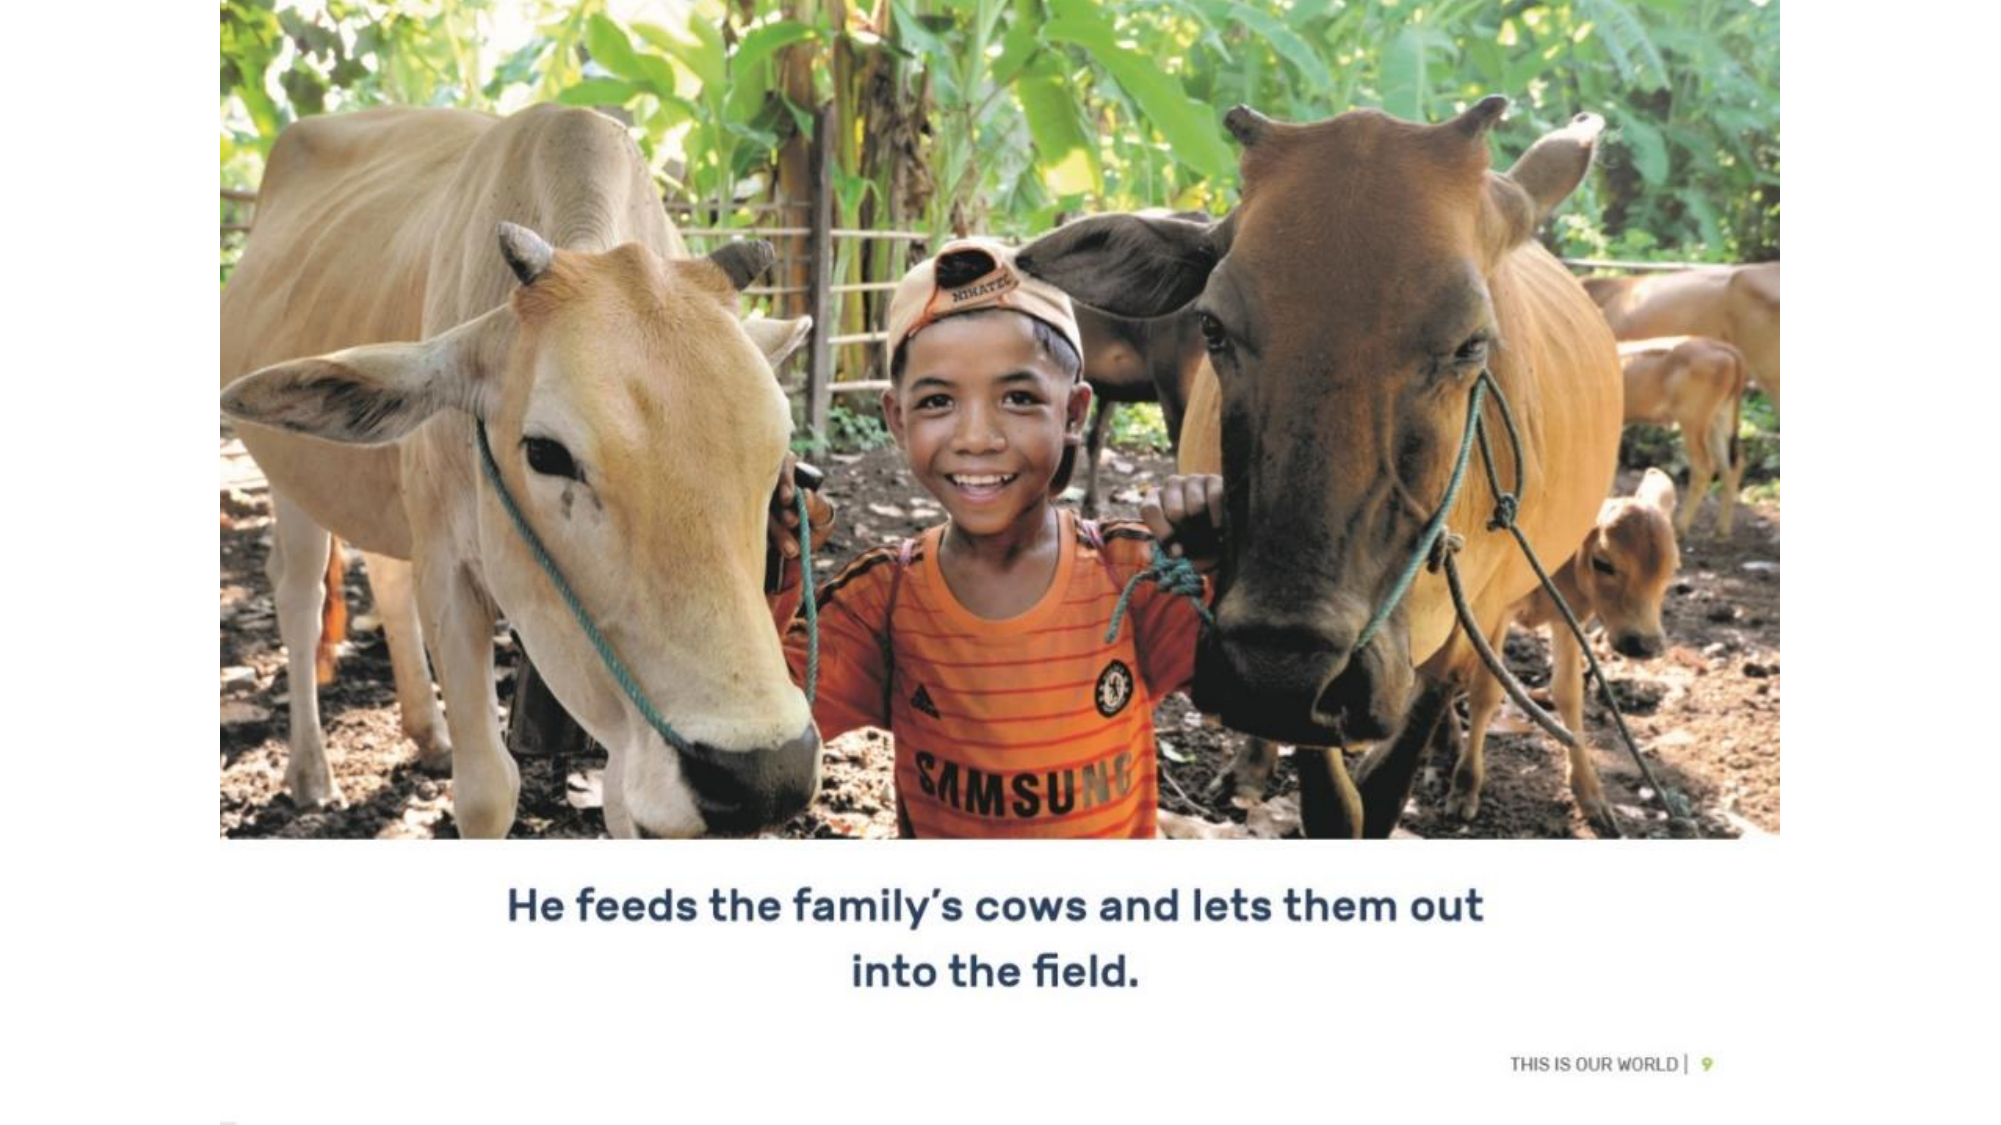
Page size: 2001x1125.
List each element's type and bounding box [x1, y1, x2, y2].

picture [220, 0, 1780, 1125]
